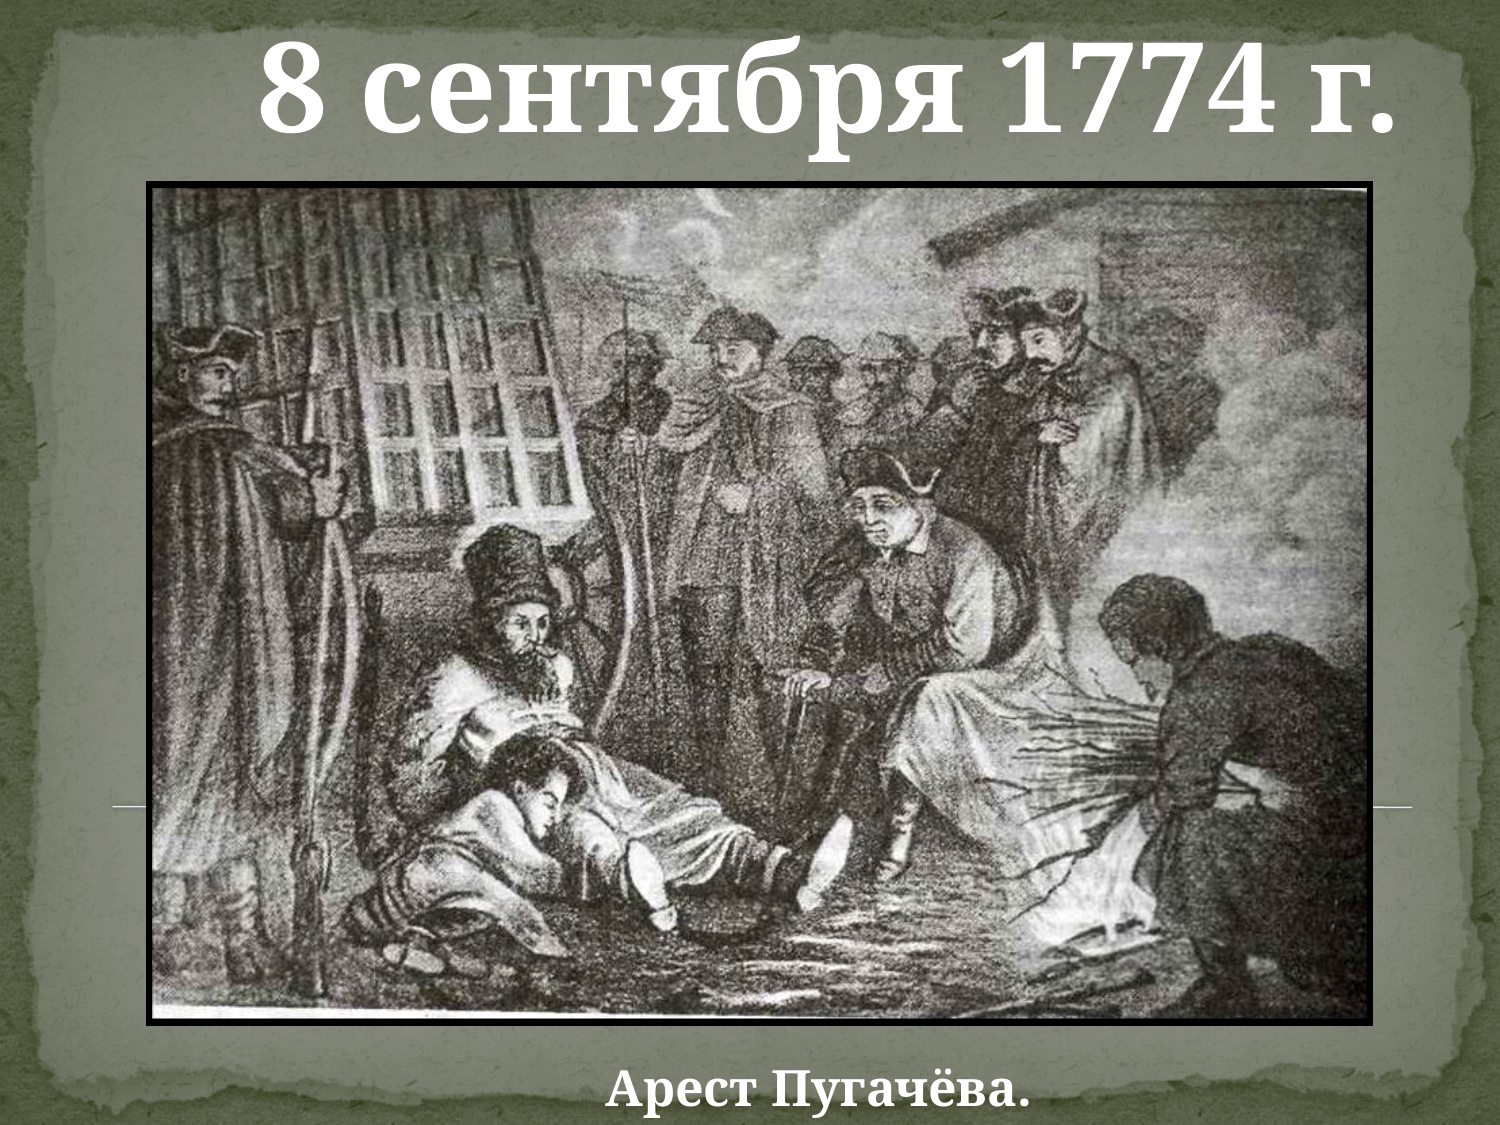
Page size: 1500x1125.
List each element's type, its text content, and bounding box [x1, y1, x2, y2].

text_box Арест Пугачёва. [580, 1049, 1048, 1124]
text_box 8 сентября 1774 г. [242, 0, 1418, 165]
picture [152, 188, 1368, 1019]
